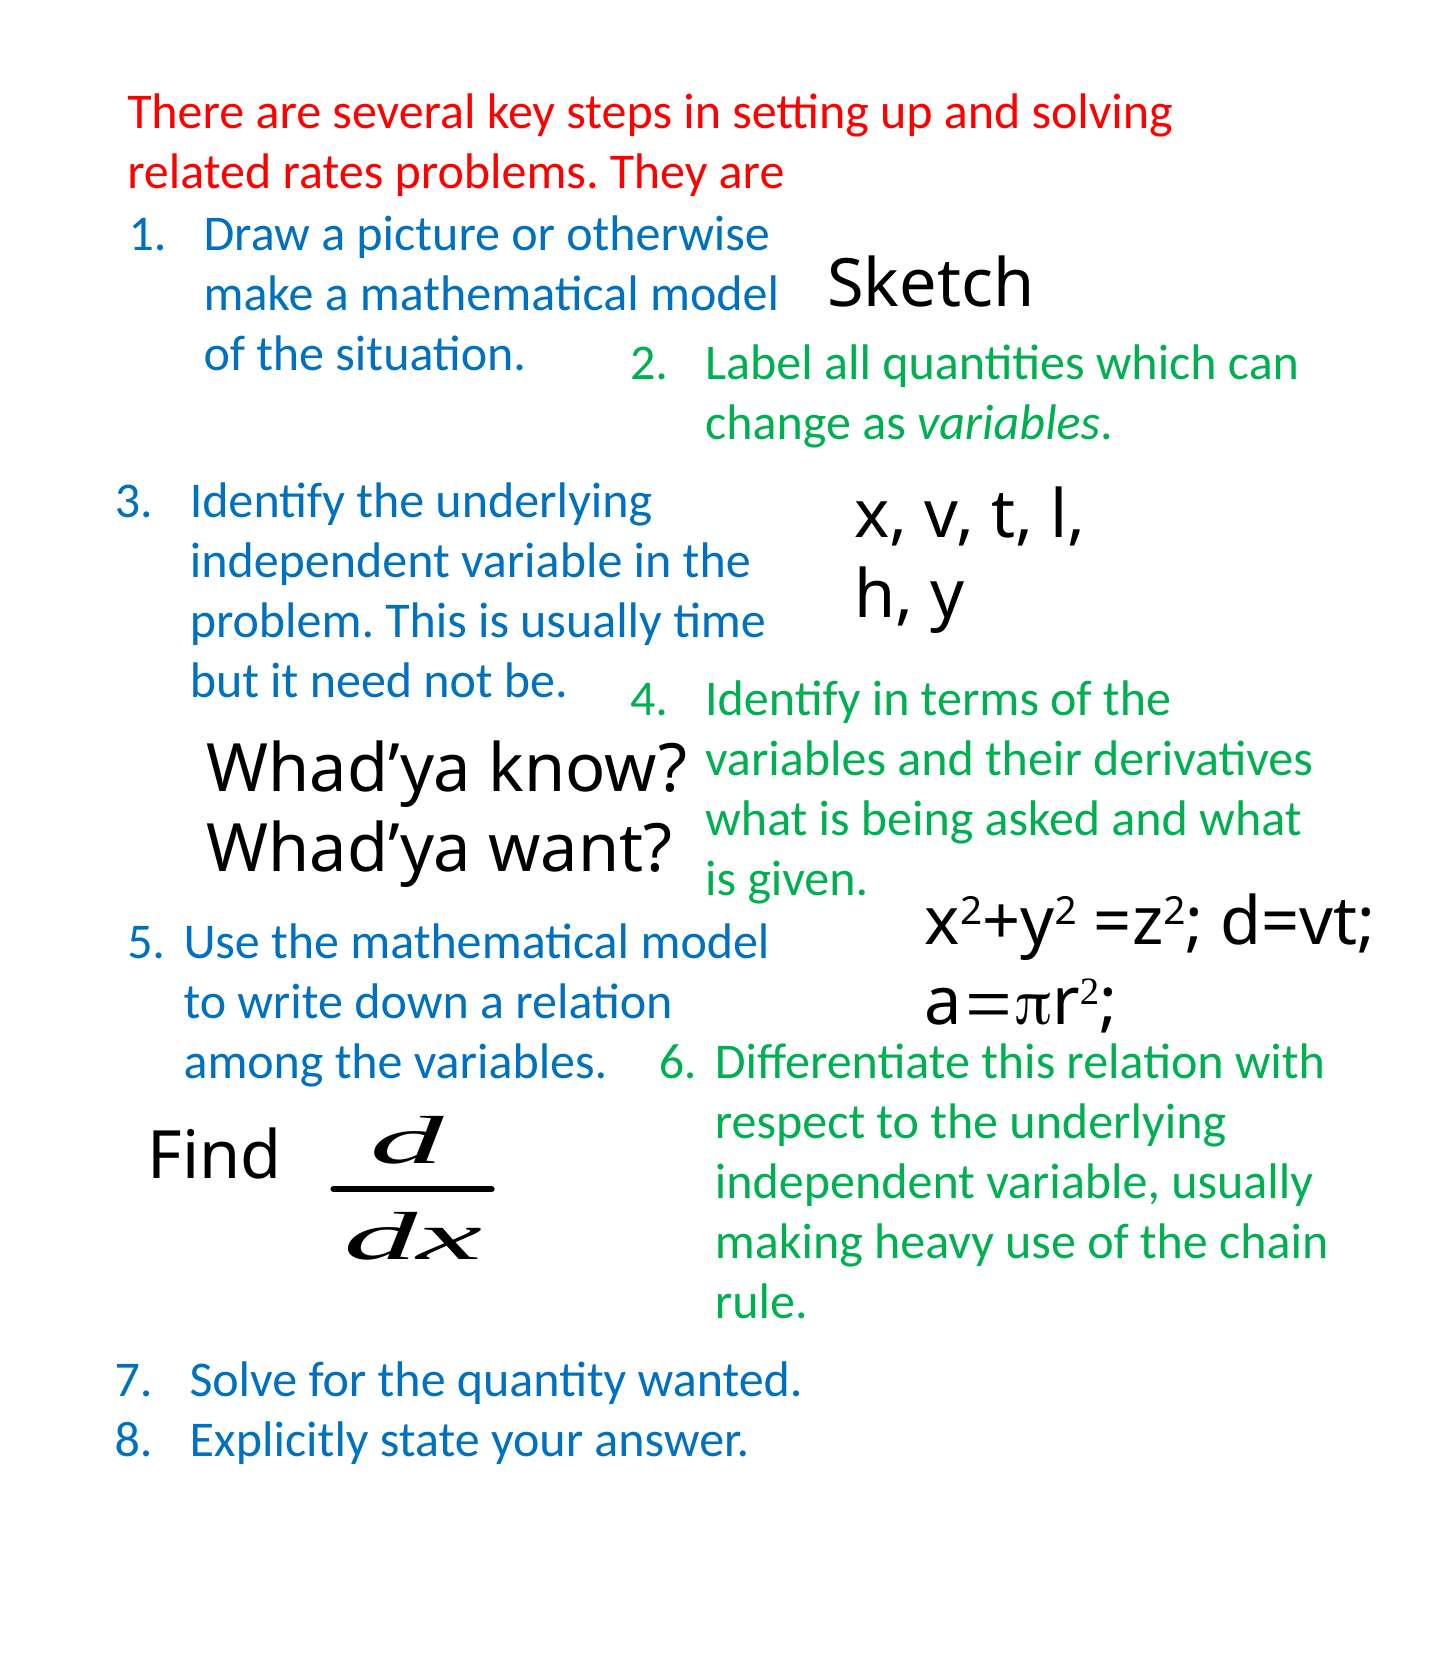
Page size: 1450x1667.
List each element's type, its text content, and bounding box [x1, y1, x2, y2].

text_box Solve for the quantity wanted. Explicitly state your answer. [99, 1338, 1300, 1474]
text_box Whad’ya know? Whad’ya want? [191, 717, 703, 893]
text_box Sketch [812, 232, 1050, 327]
text_box Use the mathematical model to write down a relation among the variables. [112, 901, 838, 1097]
text_box Identify in terms of the variables and their derivatives what is being asked and what is given. [615, 658, 1341, 913]
text_box Label all quantities which can change as variables. [615, 322, 1341, 457]
text_box x, v, t, l, h, y [839, 463, 1101, 639]
text_box There are several key steps in setting up and solving related rates problems. They are [112, 70, 1288, 206]
text_box Draw a picture or otherwise make a mathematical model of the situation. [113, 192, 839, 388]
text_box Identify the underlying independent variable in the problem. This is usually time but it need not be. [99, 460, 825, 716]
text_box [137, 1098, 518, 1275]
text_box x2+y2 =z2; d=vt; a=pr2; [910, 870, 1391, 1046]
text_box Differentiate this relation with respect to the underlying independent variable, usually making heavy use of the chain rule. [644, 1020, 1370, 1336]
